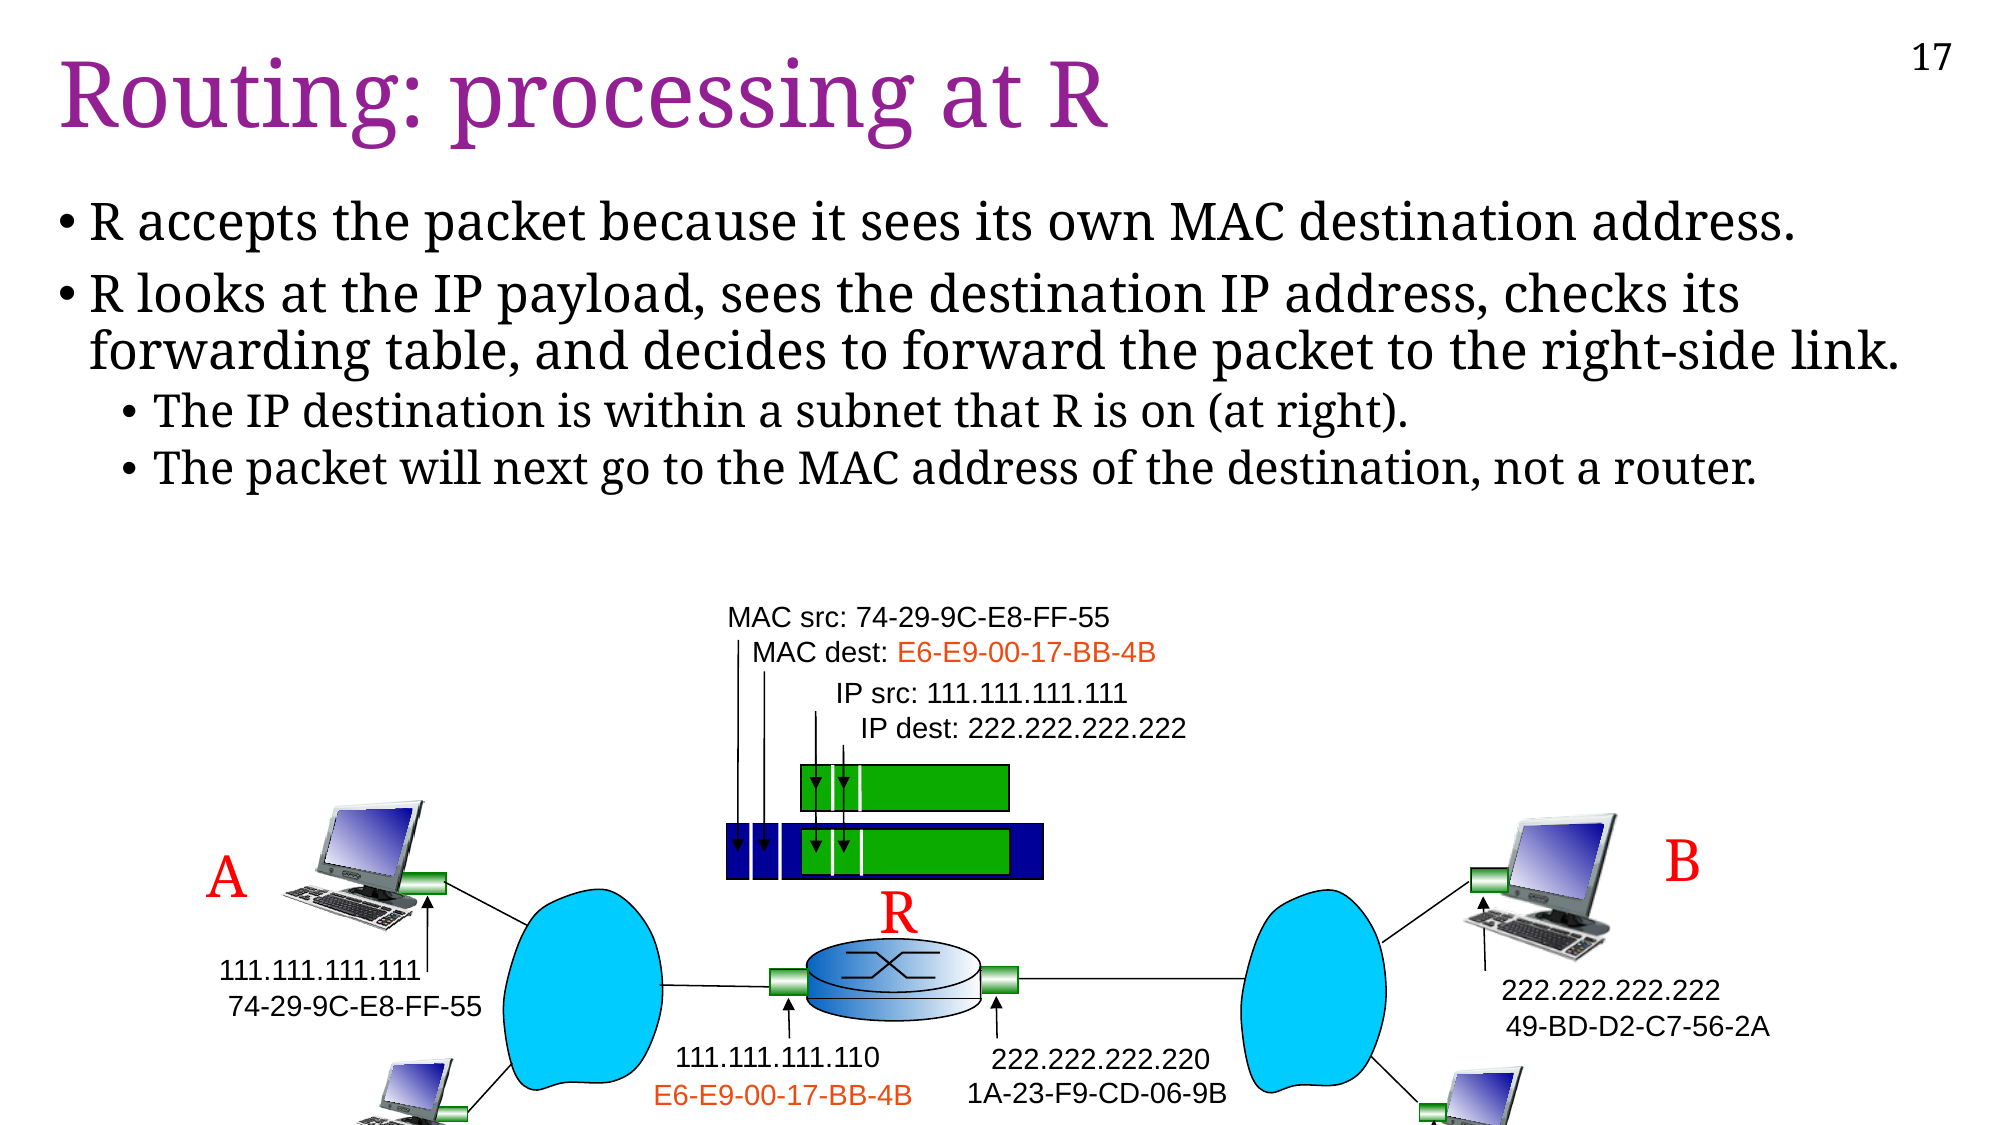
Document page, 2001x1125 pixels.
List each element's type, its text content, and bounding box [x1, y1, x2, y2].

list R accepts the packet because it sees its own MAC destination address. R looks at the IP payload, sees the destination IP address, checks its forwarding table, and decides to forward the packet to the right-side link. The IP destination is within a subnet that R is on (at right). The packet will next go to the MAC address of the destination, not a router. [43, 188, 1953, 572]
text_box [183, 794, 1812, 1125]
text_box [711, 591, 1233, 880]
title Routing: processing at R [43, 25, 1953, 171]
